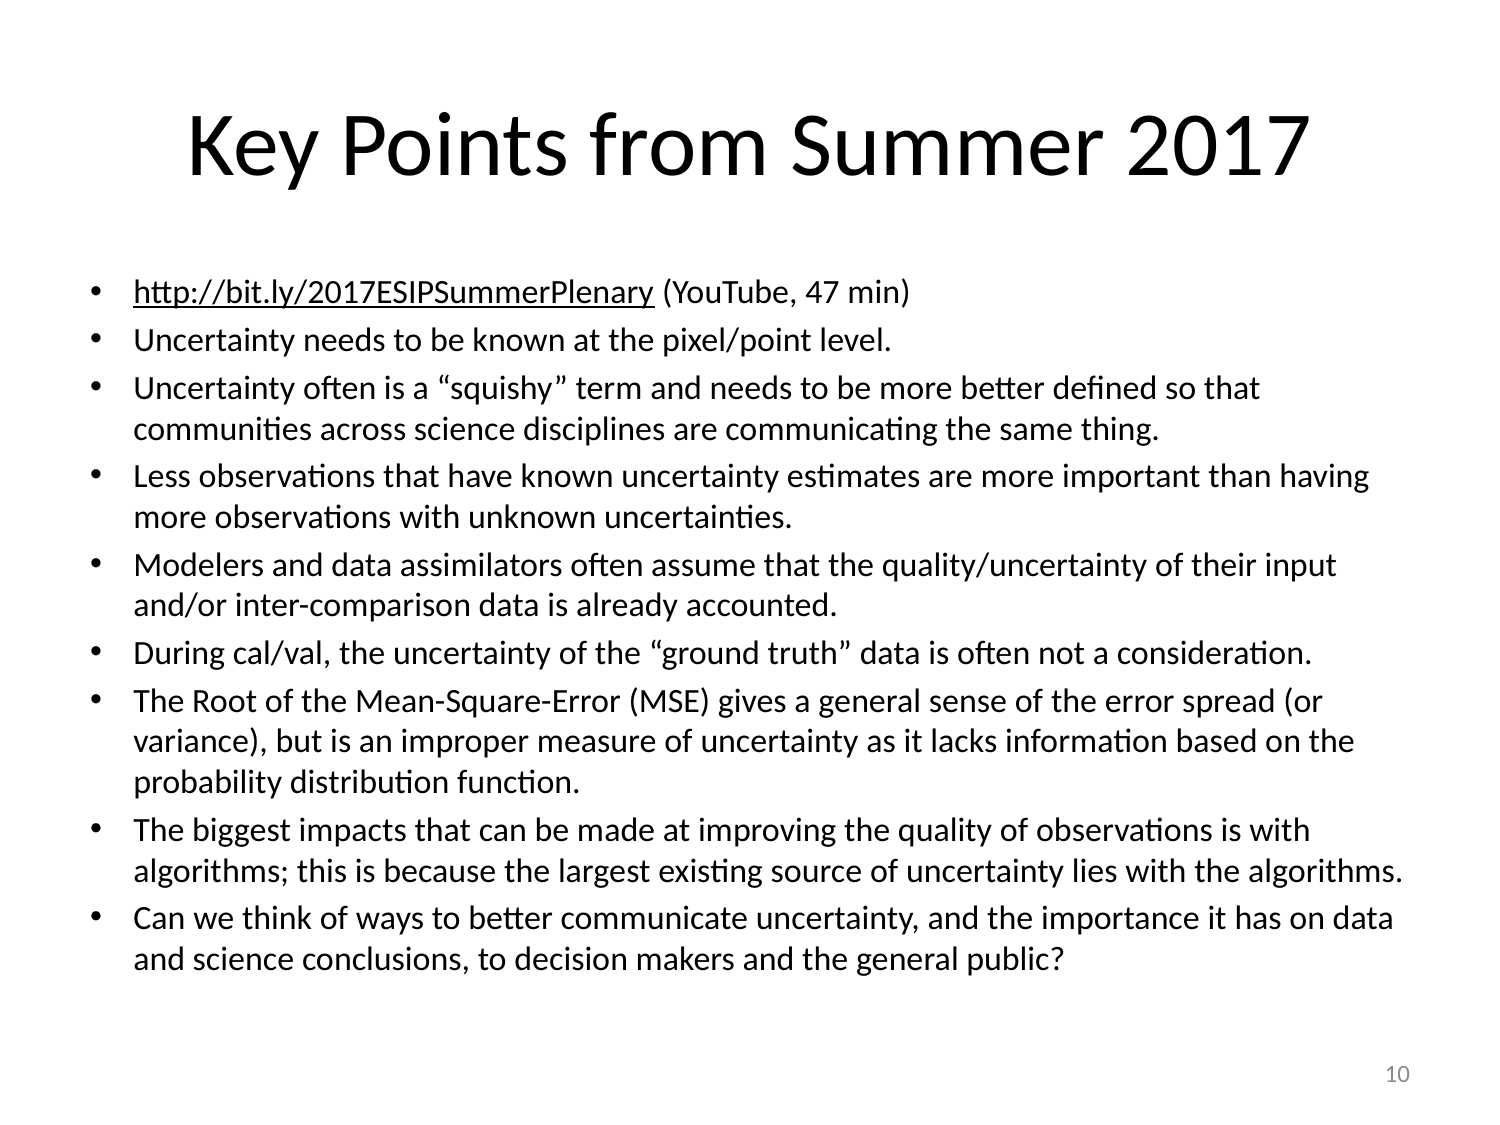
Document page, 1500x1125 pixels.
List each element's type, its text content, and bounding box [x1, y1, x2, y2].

slide_number 10 [1074, 1042, 1425, 1103]
list http://bit.ly/2017ESIPSummerPlenary (YouTube, 47 min) Uncertainty needs to be known at the pixel/point level. Uncertainty often is a “squishy” term and needs to be more better defined so that communities across science disciplines are communicating the same thing. Less observations that have known uncertainty estimates are more important than having more observations with unknown uncertainties. Modelers and data assimilators often assume that the quality/uncertainty of their input and/or inter-comparison data is already accounted. During cal/val, the uncertainty of the “ground truth” data is often not a consideration. The Root of the Mean-Square-Error (MSE) gives a general sense of the error spread (or variance), but is an improper measure of uncertainty as it lacks information based on the probability distribution function. The biggest impacts that can be made at improving the quality of observations is with algorithms; this is because the largest existing source of uncertainty lies with the algorithms. Can we think of ways to better communicate uncertainty, and the importance it has on data and science conclusions, to decision makers and the general public? [75, 262, 1425, 1005]
title Key Points from Summer 2017 [75, 45, 1425, 233]
